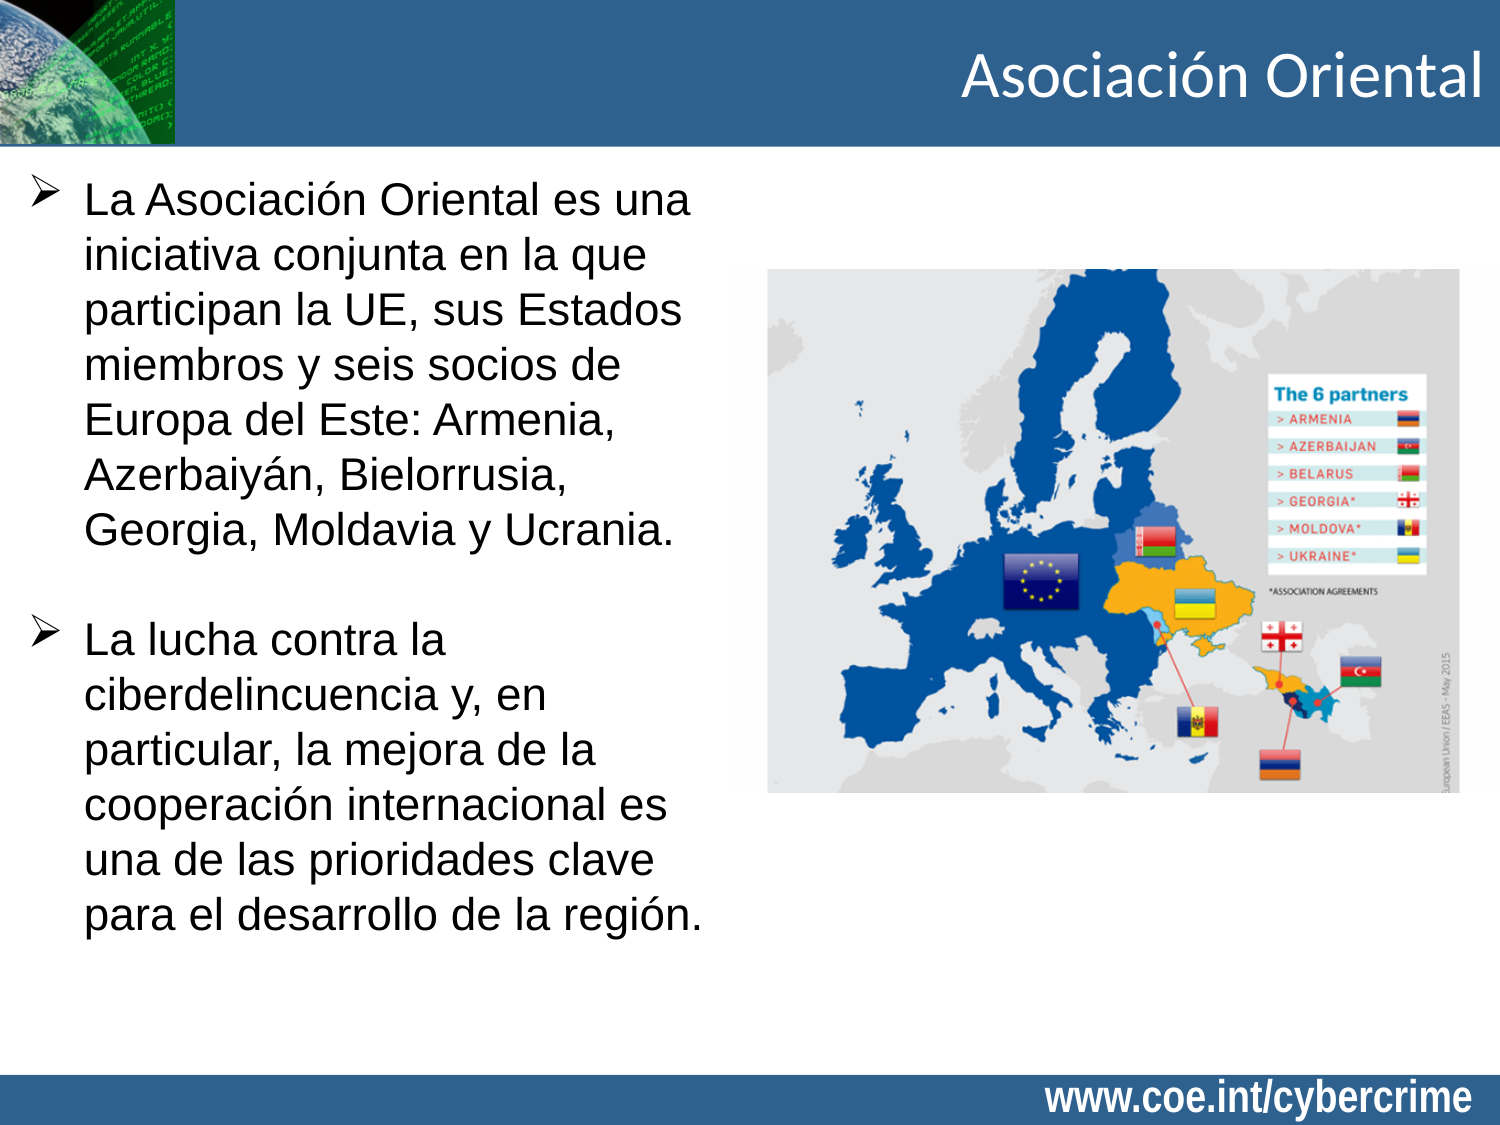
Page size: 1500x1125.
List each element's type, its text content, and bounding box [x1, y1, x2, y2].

text_box [0, 1073, 1030, 1125]
text_box La Asociación Oriental es una iniciativa conjunta en la que participan la UE, sus Estados miembros y seis socios de Europa del Este: Armenia, Azerbaiyán, Bielorrusia, Georgia, Moldavia y Ucrania. La lucha contra la ciberdelincuencia y, en particular, la mejora de la cooperación internacional es una de las prioridades clave para el desarrollo de la región. [12, 162, 763, 947]
text_box www.coe.int/cybercrime [1030, 1059, 1500, 1125]
text_box Asociación Oriental [177, 0, 1500, 149]
picture [728, 269, 1500, 793]
picture [0, 0, 175, 144]
